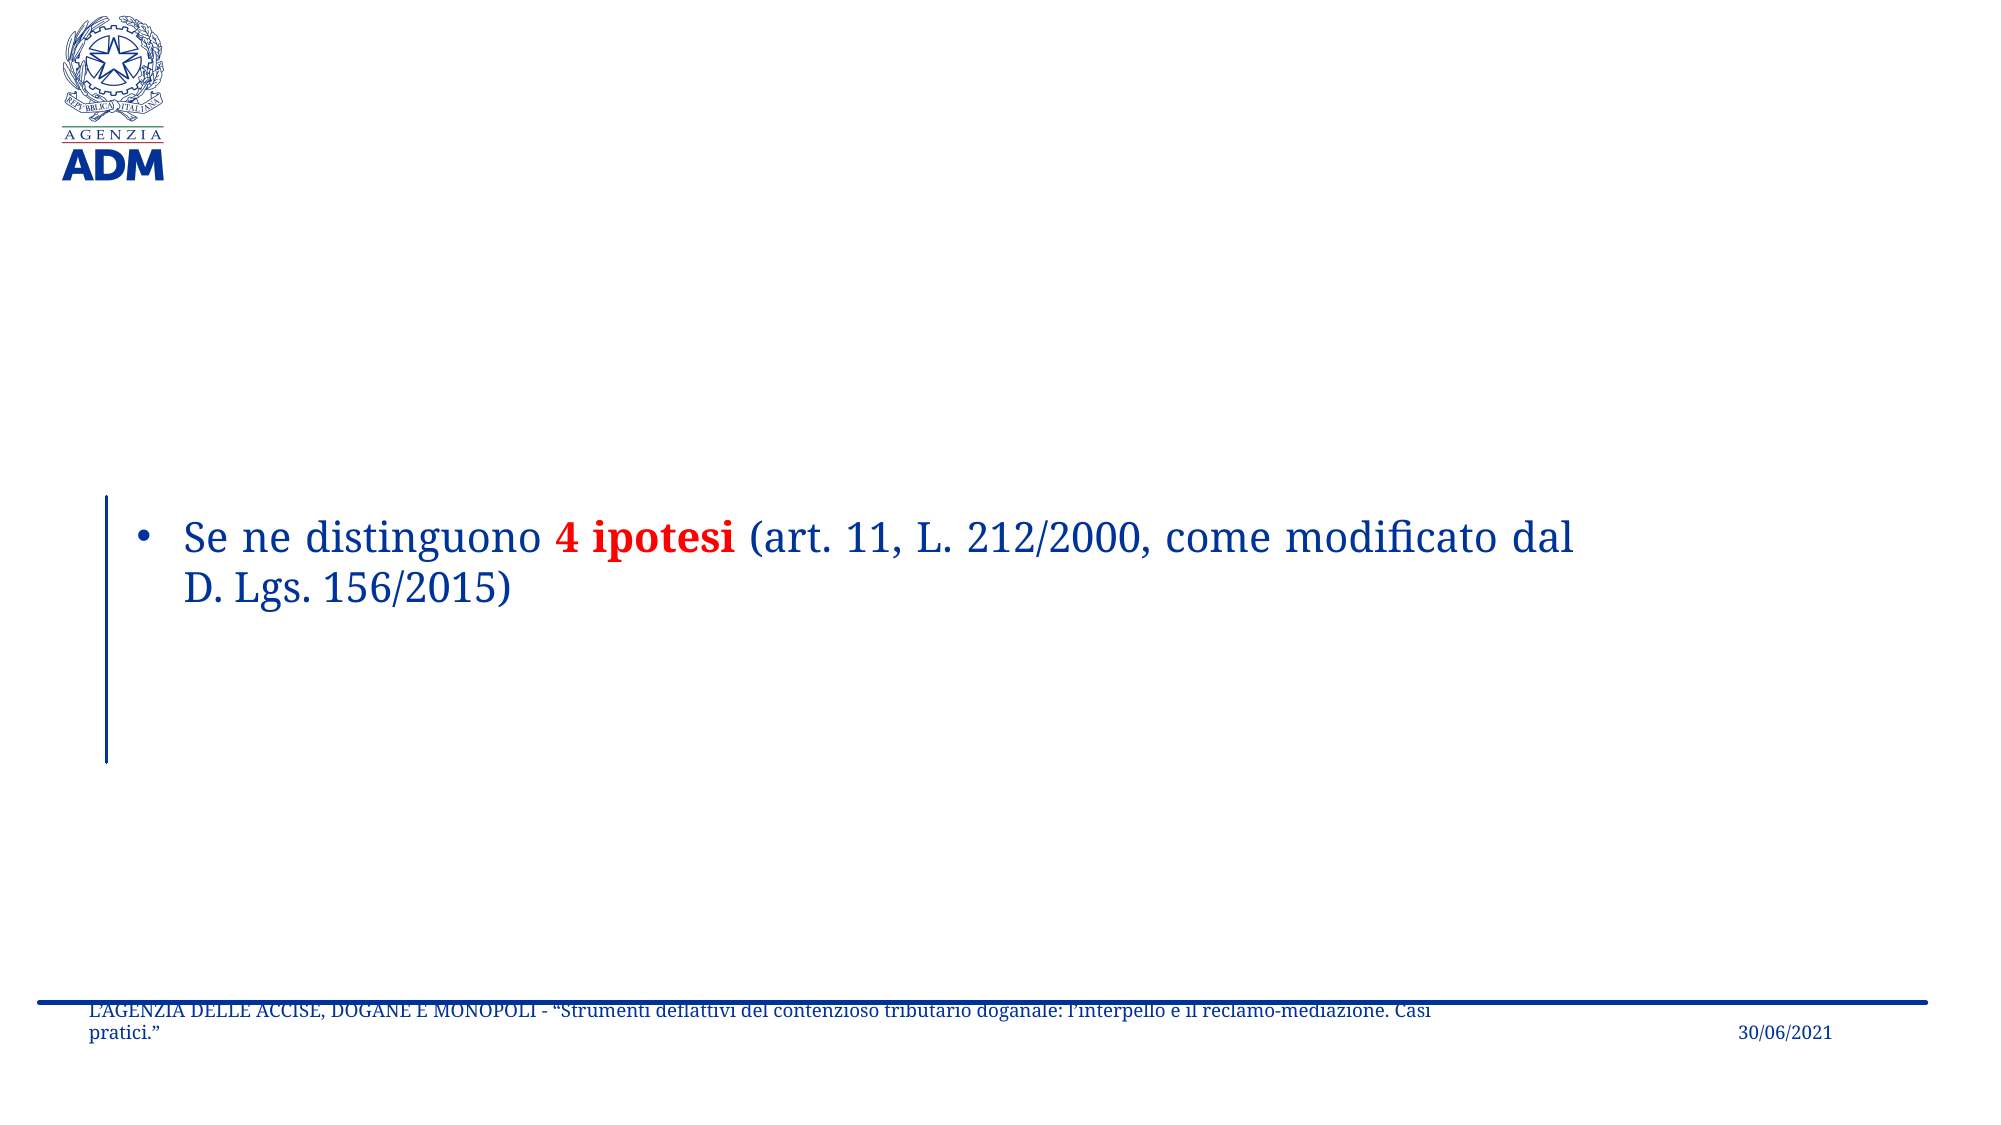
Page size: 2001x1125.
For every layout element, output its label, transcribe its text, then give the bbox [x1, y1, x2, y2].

picture [44, 0, 183, 201]
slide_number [1627, 991, 1849, 1051]
footer L’AGENZIA DELLE ACCISE, DOGANE E MONOPOLI - “Strumenti deflattivi del contenzioso tributario doganale: l’interpello e il reclamo-mediazione. Casi pratici.” [74, 991, 1493, 1051]
text_box Se ne distinguono 4 ipotesi (art. 11, L. 212/2000, come modificato dal D. Lgs. 156/2015) [121, 503, 1589, 618]
